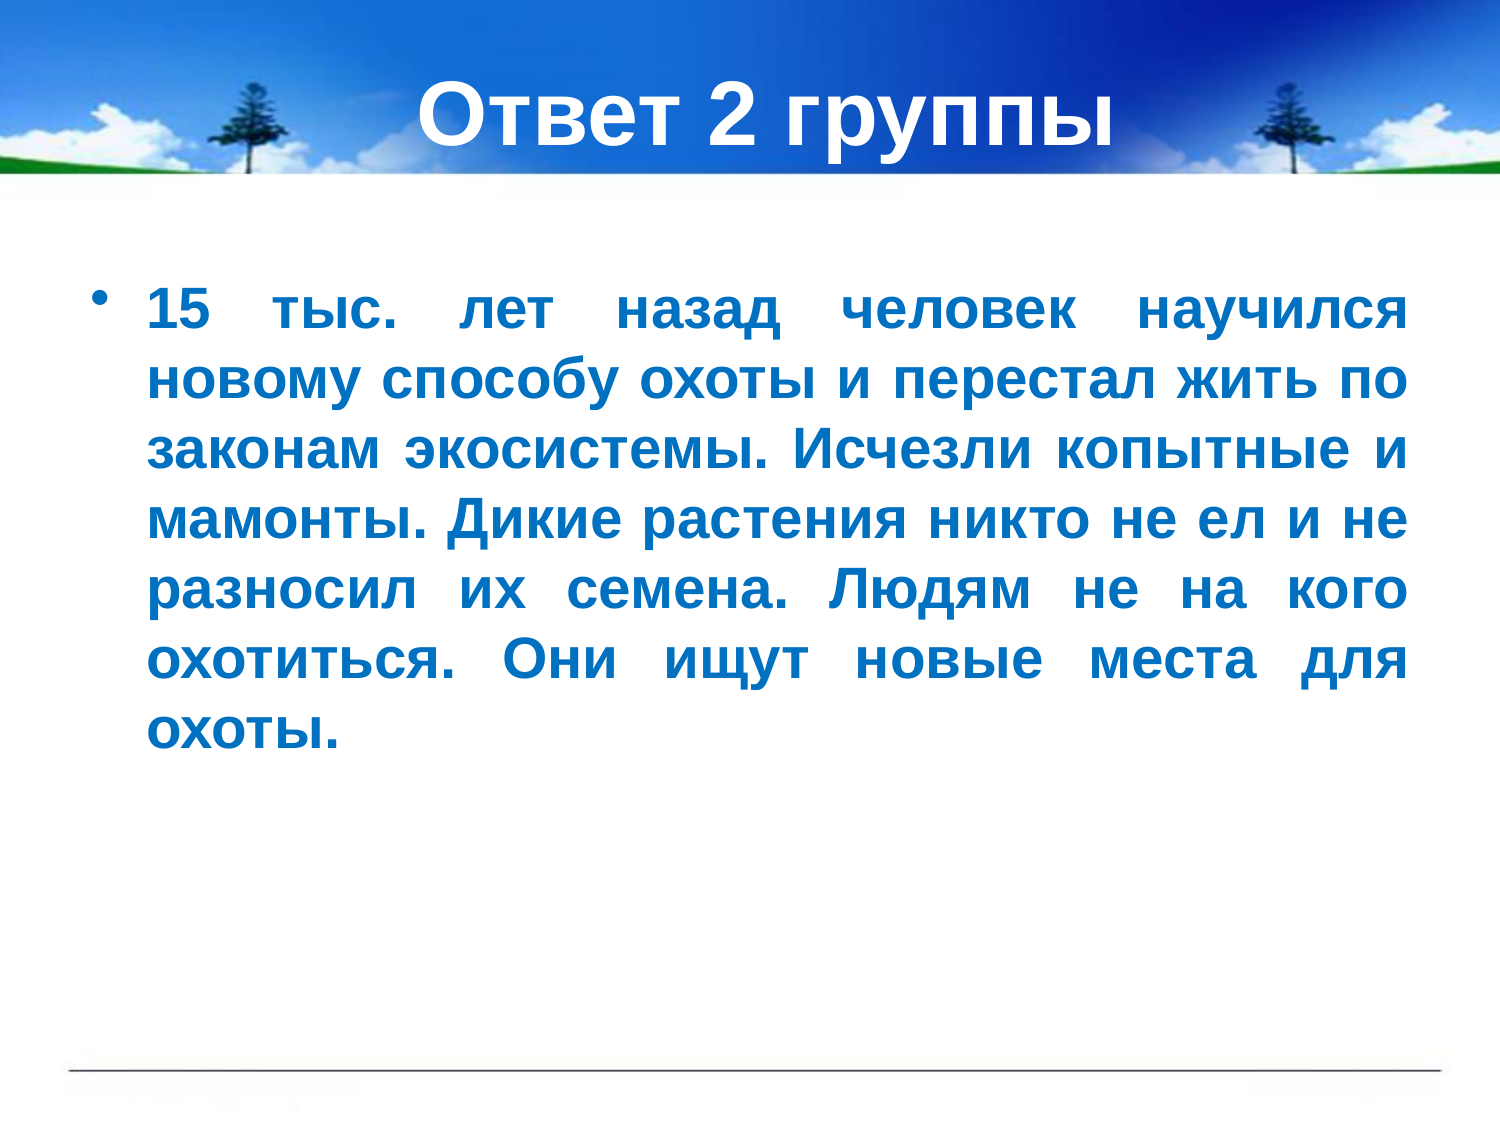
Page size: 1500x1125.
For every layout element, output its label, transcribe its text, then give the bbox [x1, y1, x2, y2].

title Ответ 2 группы [312, 44, 1247, 173]
picture [0, 0, 1500, 1125]
list 15 тыс. лет назад человек научился новому способу охоты и перестал жить по законам экосистемы. Исчезли копытные и мамонты. Дикие растения никто не ел и не разносил их семена. Людям не на кого охотиться. Они ищут новые места для охоты. [74, 262, 1426, 1006]
